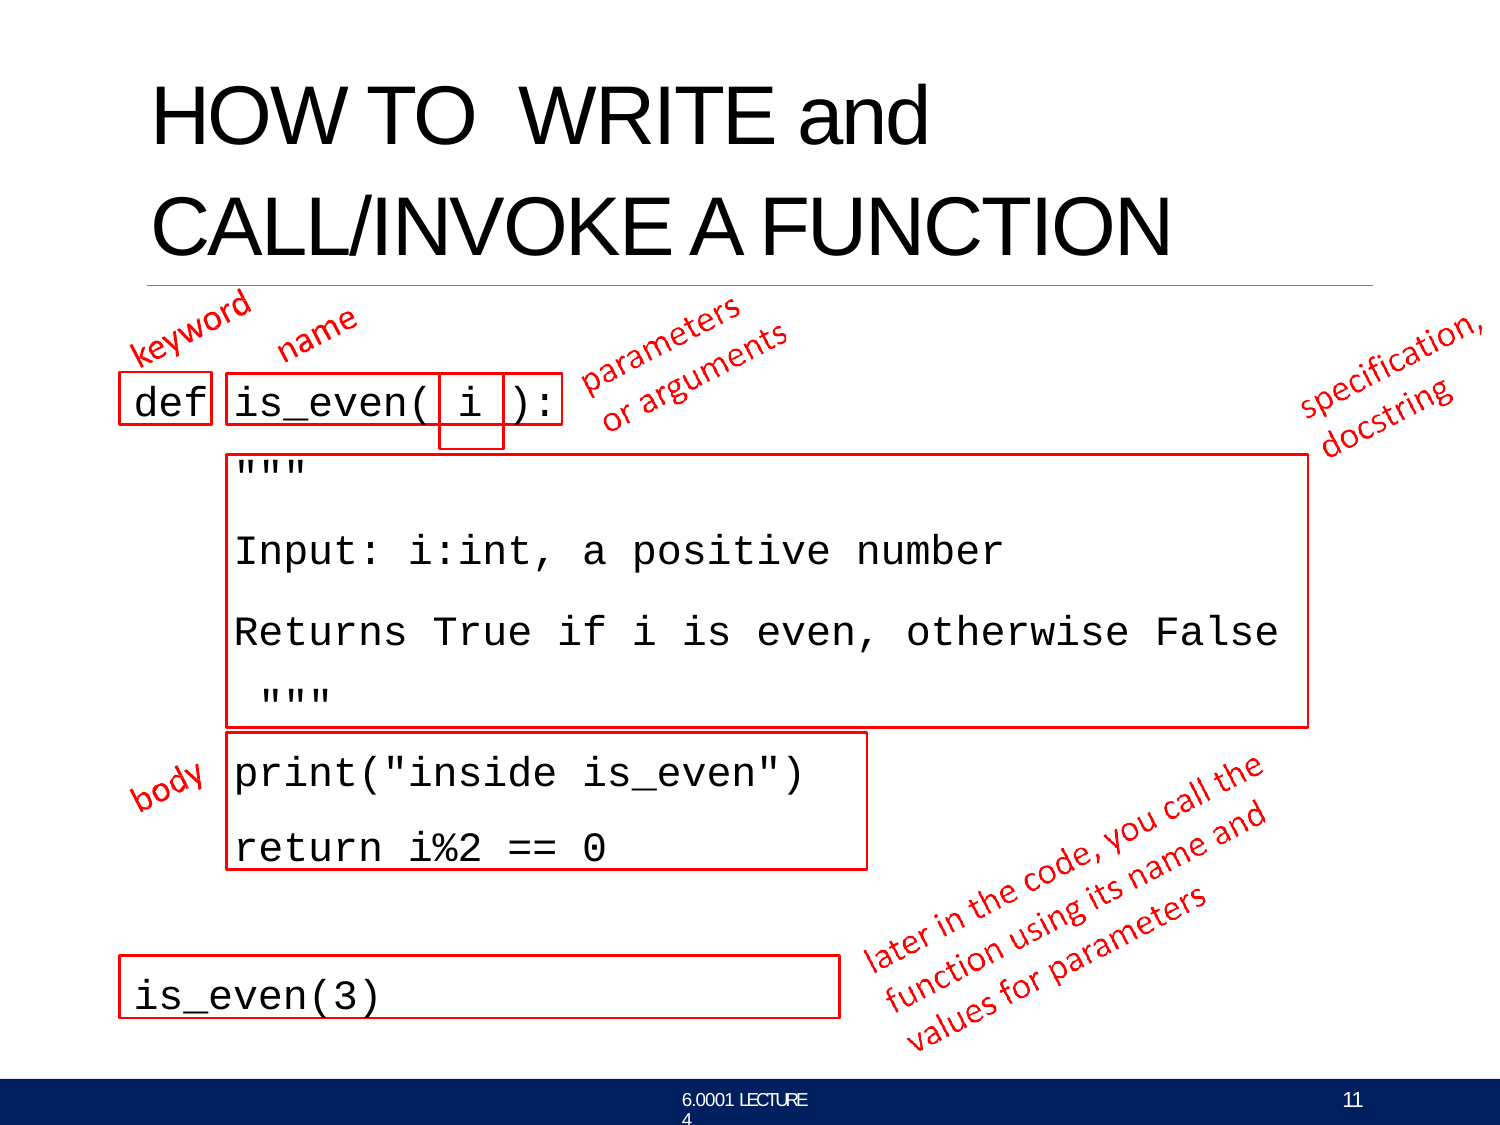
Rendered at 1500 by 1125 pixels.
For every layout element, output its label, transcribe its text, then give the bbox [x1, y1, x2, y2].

title HOW TO WRITE and CALL/INVOKE A FUNCTION [147, 47, 1200, 273]
text_box [1301, 318, 1482, 457]
text_box def [119, 372, 212, 425]
text_box is_even(3) [119, 955, 840, 1018]
text_box is_even( i ): [504, 373, 563, 425]
text_box [277, 341, 299, 363]
text_box """ Input: i:int, a positive number Returns True if i is even, otherwise False """ [226, 454, 1309, 728]
text_box [311, 319, 341, 345]
text_box [439, 373, 504, 449]
slide_number 11 [1338, 1088, 1369, 1125]
text_box is_even( i ): [226, 373, 439, 425]
footer 6.0001 LECTURE 4 [679, 1090, 821, 1125]
text_box [129, 788, 153, 813]
text_box [581, 299, 787, 431]
text_box [339, 311, 357, 330]
text_box [863, 758, 1266, 1051]
text_box [203, 311, 222, 331]
text_box [219, 303, 231, 323]
text_box [184, 763, 202, 790]
text_box [295, 333, 315, 353]
text_box [152, 783, 170, 802]
text_box [169, 765, 189, 793]
text_box [161, 318, 203, 357]
text_box print("inside is_even") return i%2 == 0 [226, 732, 867, 870]
text_box [148, 340, 167, 359]
text_box [129, 344, 154, 368]
text_box [232, 288, 252, 316]
